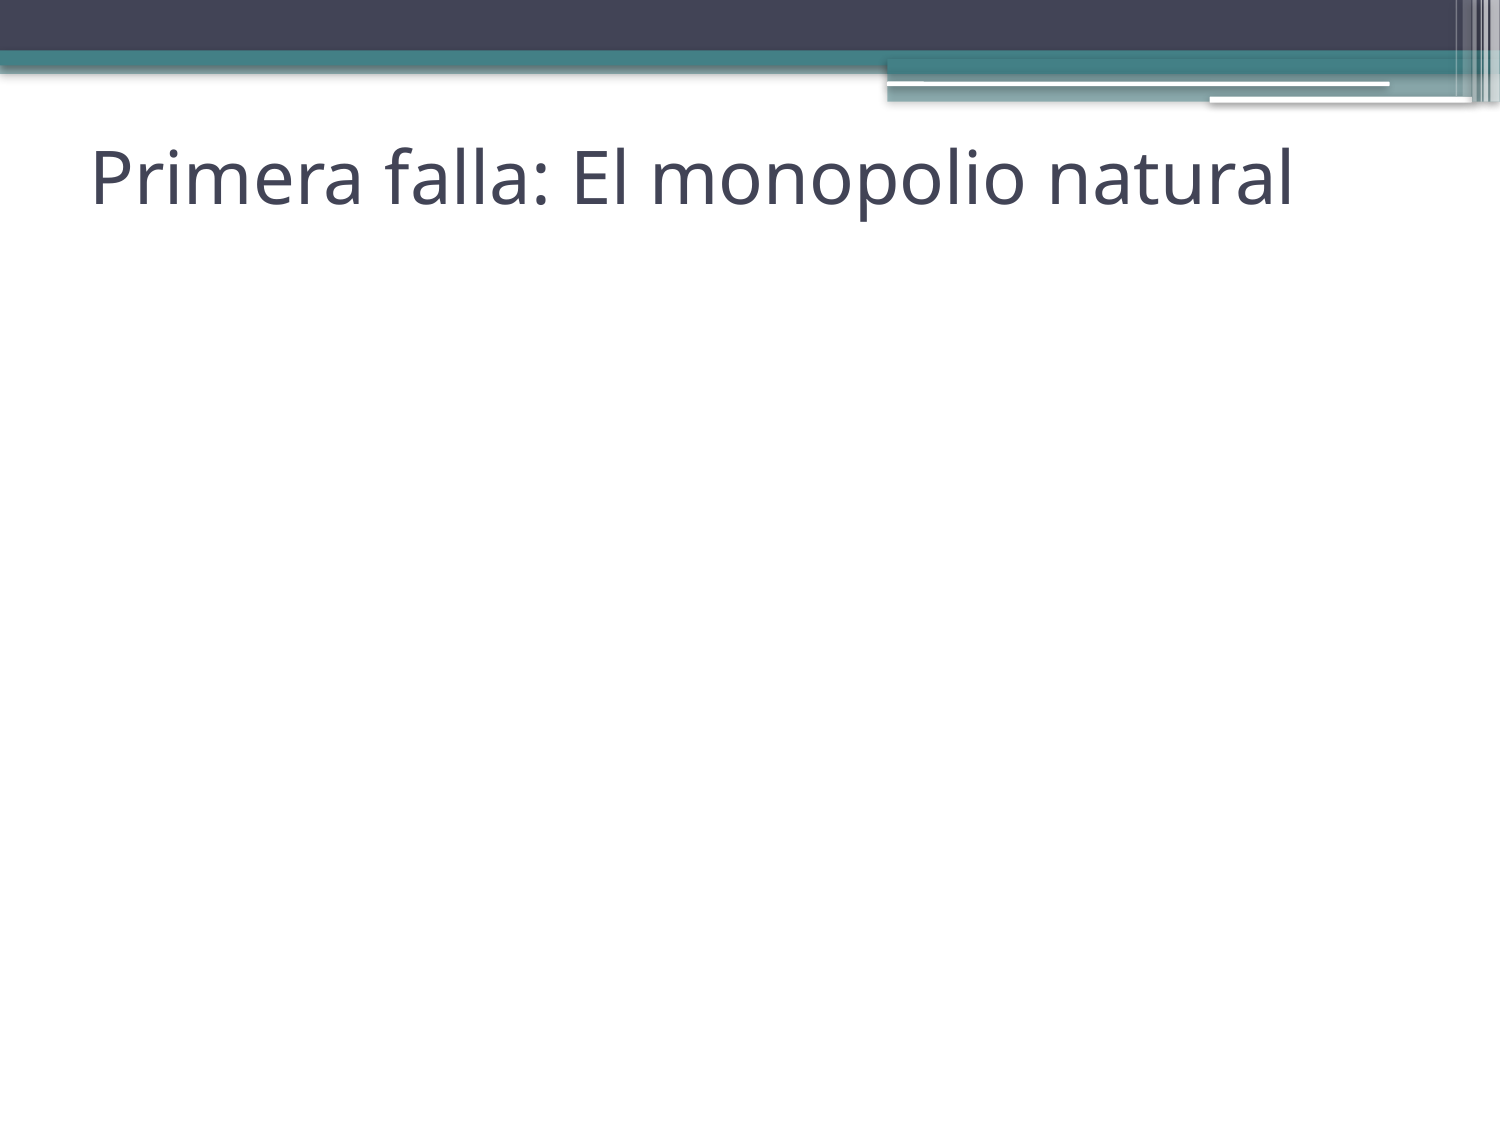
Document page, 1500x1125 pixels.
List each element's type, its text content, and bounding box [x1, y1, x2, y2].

title Primera falla: El monopolio natural [75, 87, 1425, 263]
